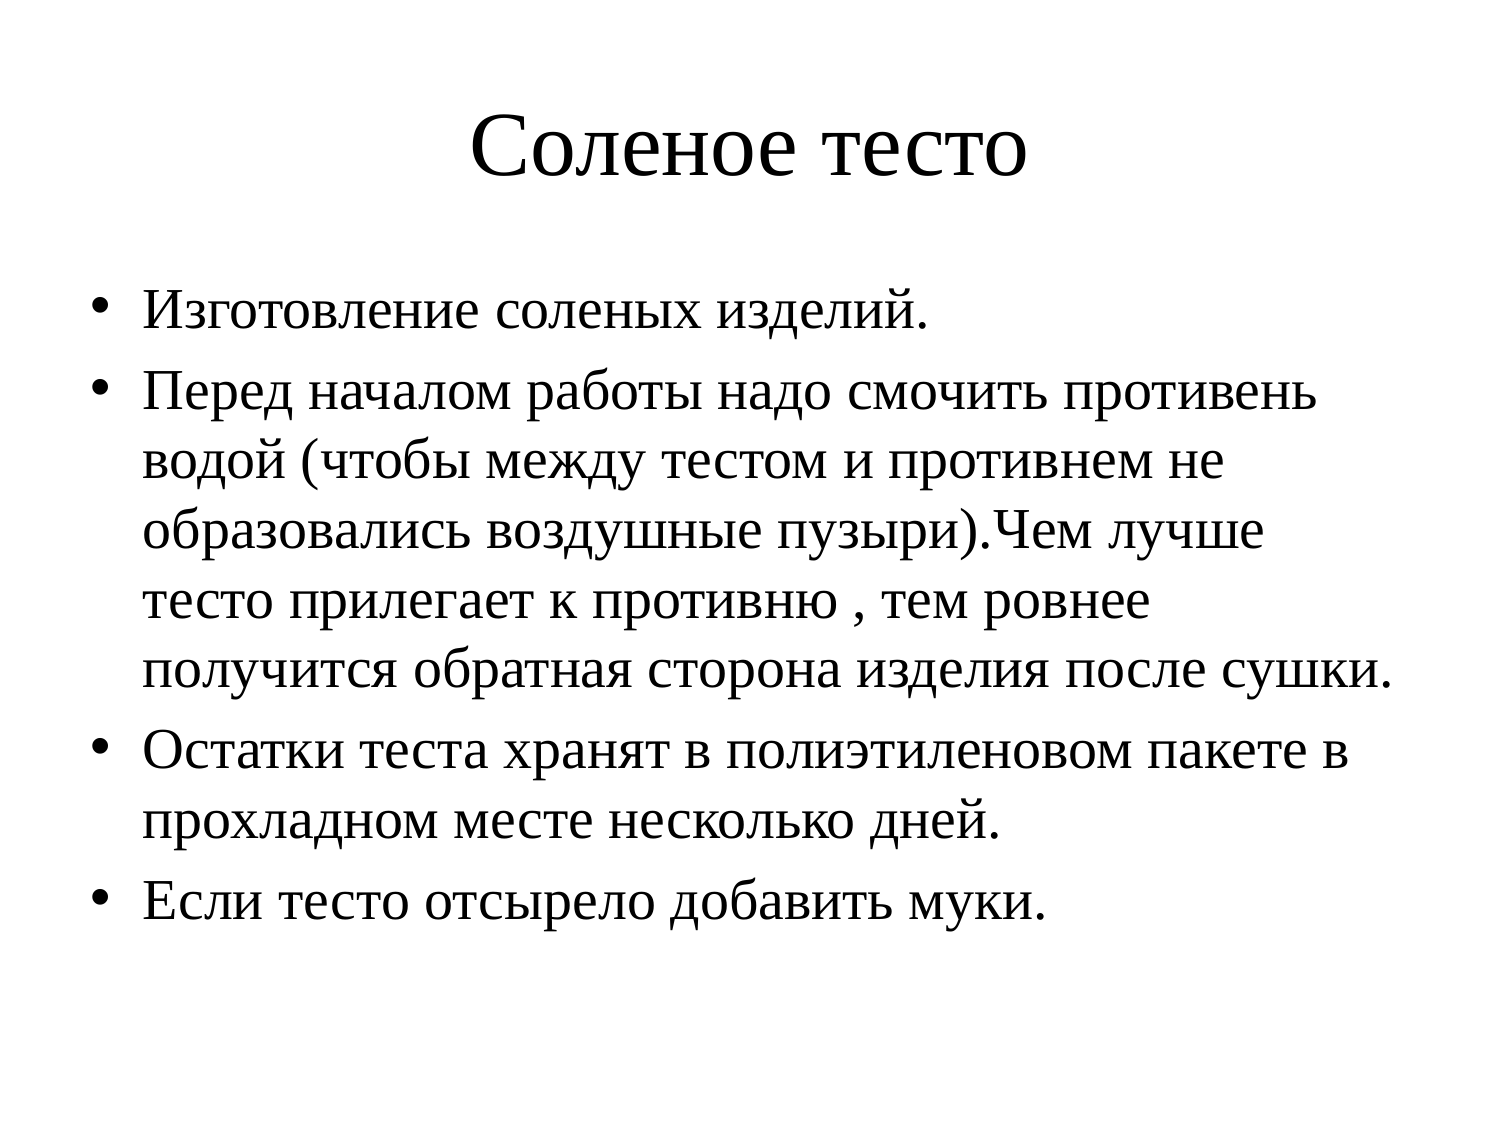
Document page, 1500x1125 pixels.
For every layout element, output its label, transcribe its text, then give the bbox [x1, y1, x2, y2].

title Соленое тесто [75, 45, 1425, 233]
list Изготовление соленых изделий. Перед началом работы надо смочить противень водой (чтобы между тестом и противнем не образовались воздушные пузыри).Чем лучше тесто прилегает к противню , тем ровнее получится обратная сторона изделия после сушки. Остатки теста хранят в полиэтиленовом пакете в прохладном месте несколько дней. Если тесто отсырело добавить муки. [75, 262, 1425, 1005]
